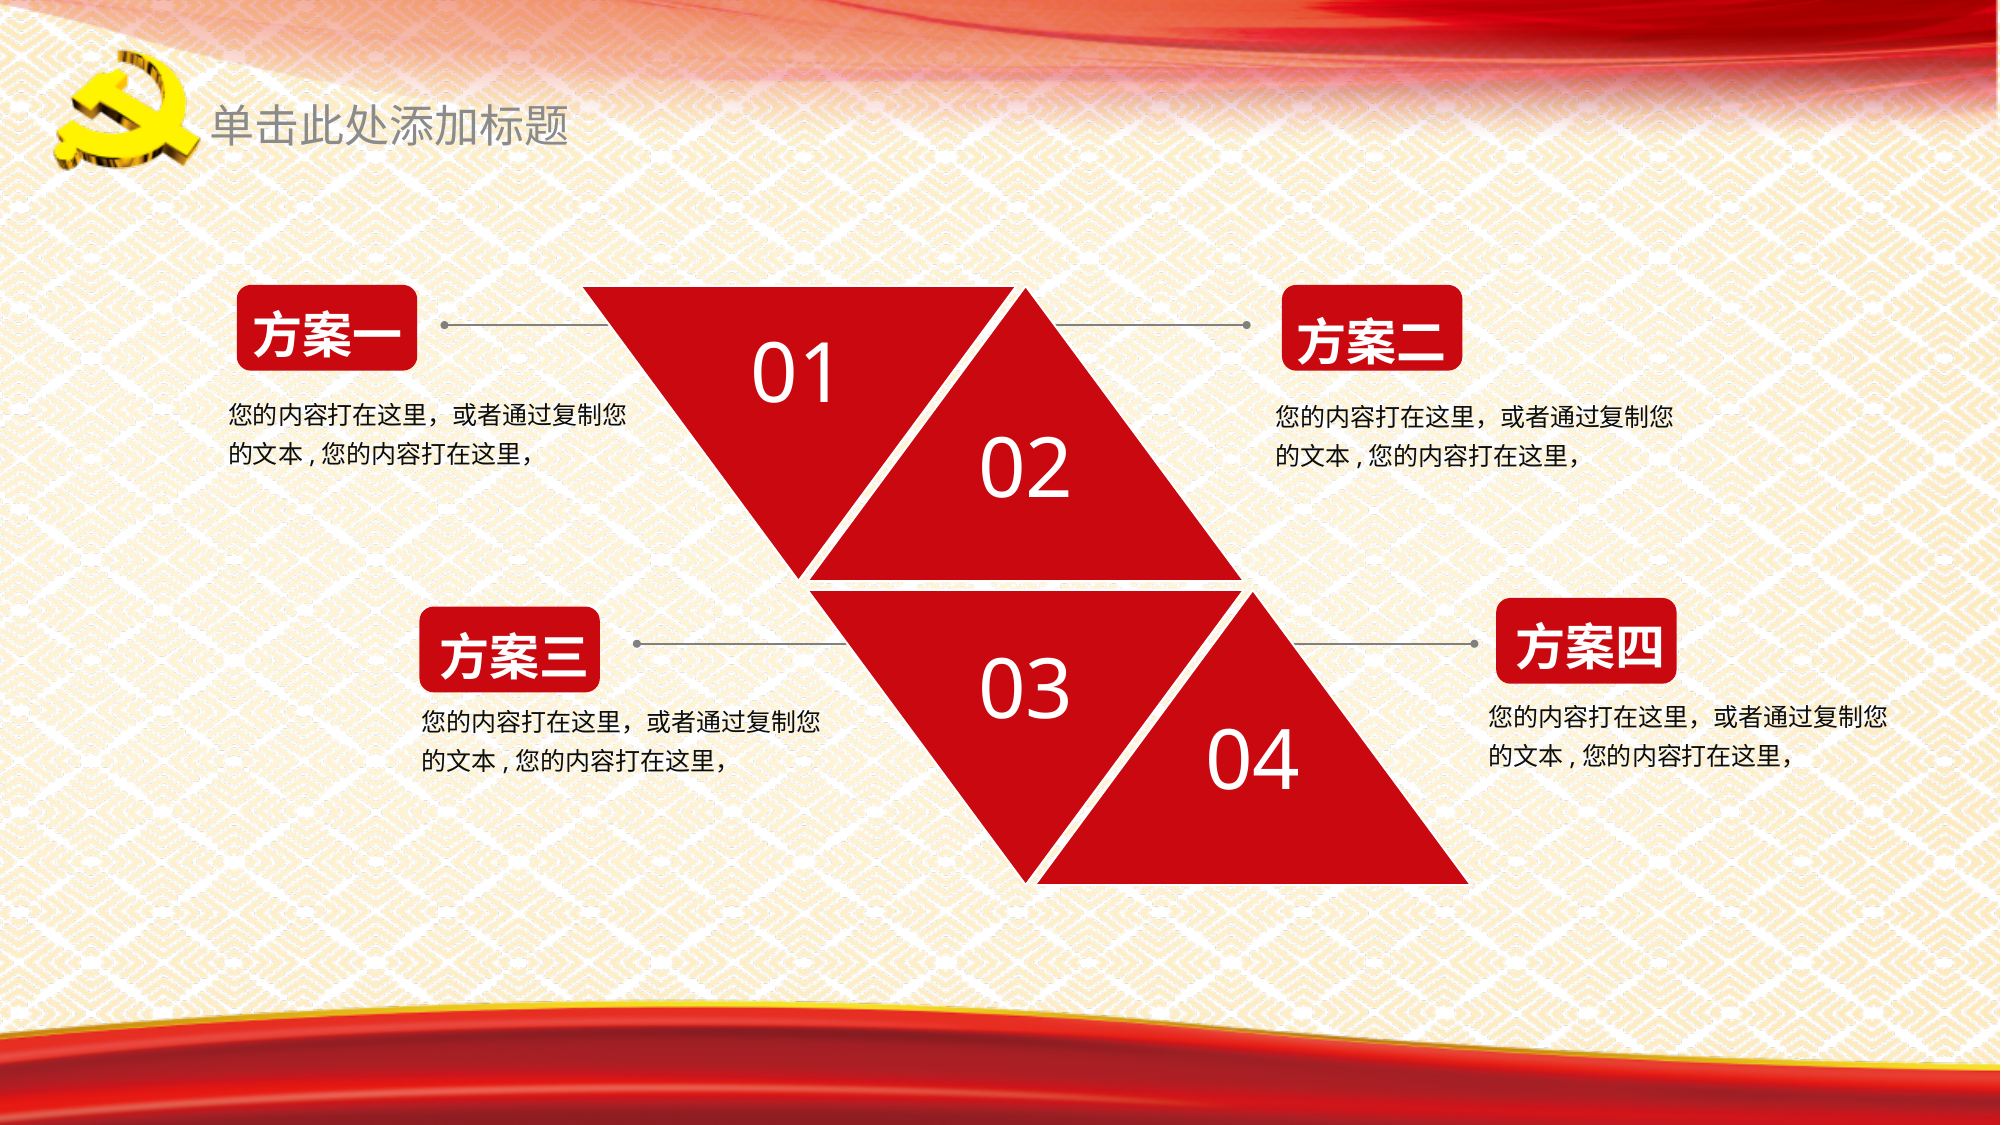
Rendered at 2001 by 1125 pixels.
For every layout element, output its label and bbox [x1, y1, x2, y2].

text_box [580, 285, 807, 582]
text_box [419, 595, 619, 693]
text_box [807, 285, 1244, 582]
picture [0, 0, 2000, 1125]
text_box [236, 273, 431, 371]
text_box [633, 640, 807, 647]
text_box [1034, 589, 1471, 886]
text_box [1281, 280, 1476, 371]
text_box [441, 322, 580, 328]
text_box [1496, 585, 1695, 684]
text_box [1471, 640, 1478, 647]
text_box [807, 589, 1034, 886]
